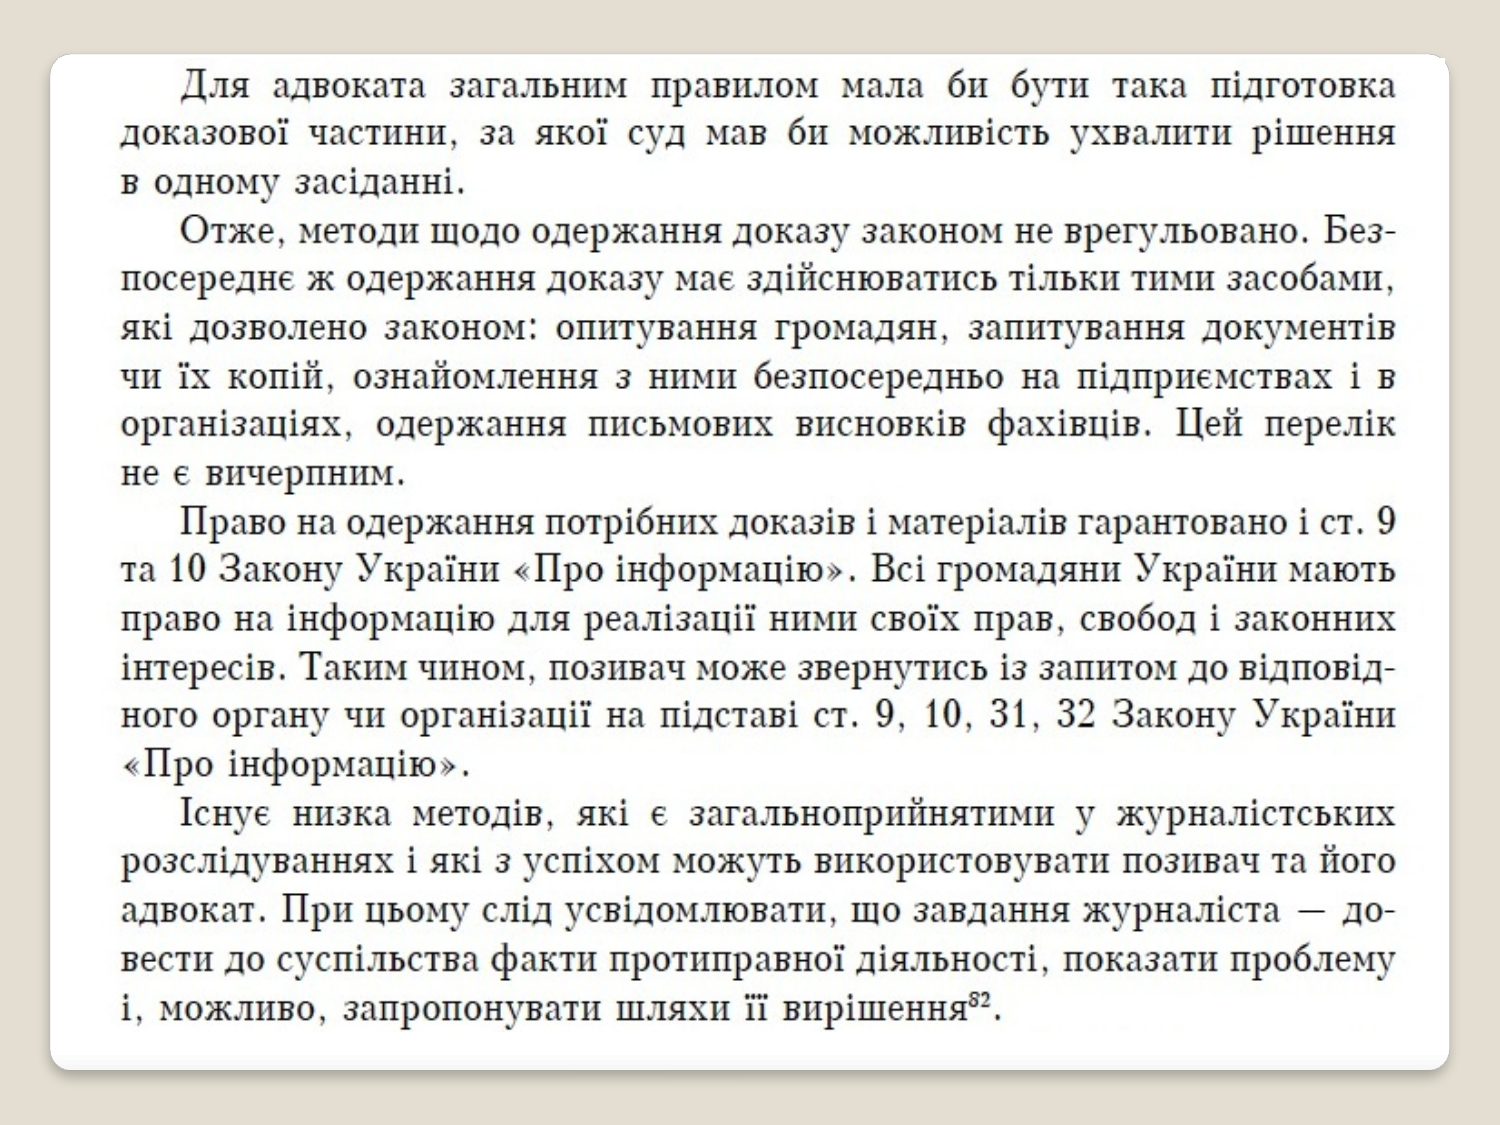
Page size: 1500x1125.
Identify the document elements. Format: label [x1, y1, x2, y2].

picture [58, 58, 1445, 1032]
